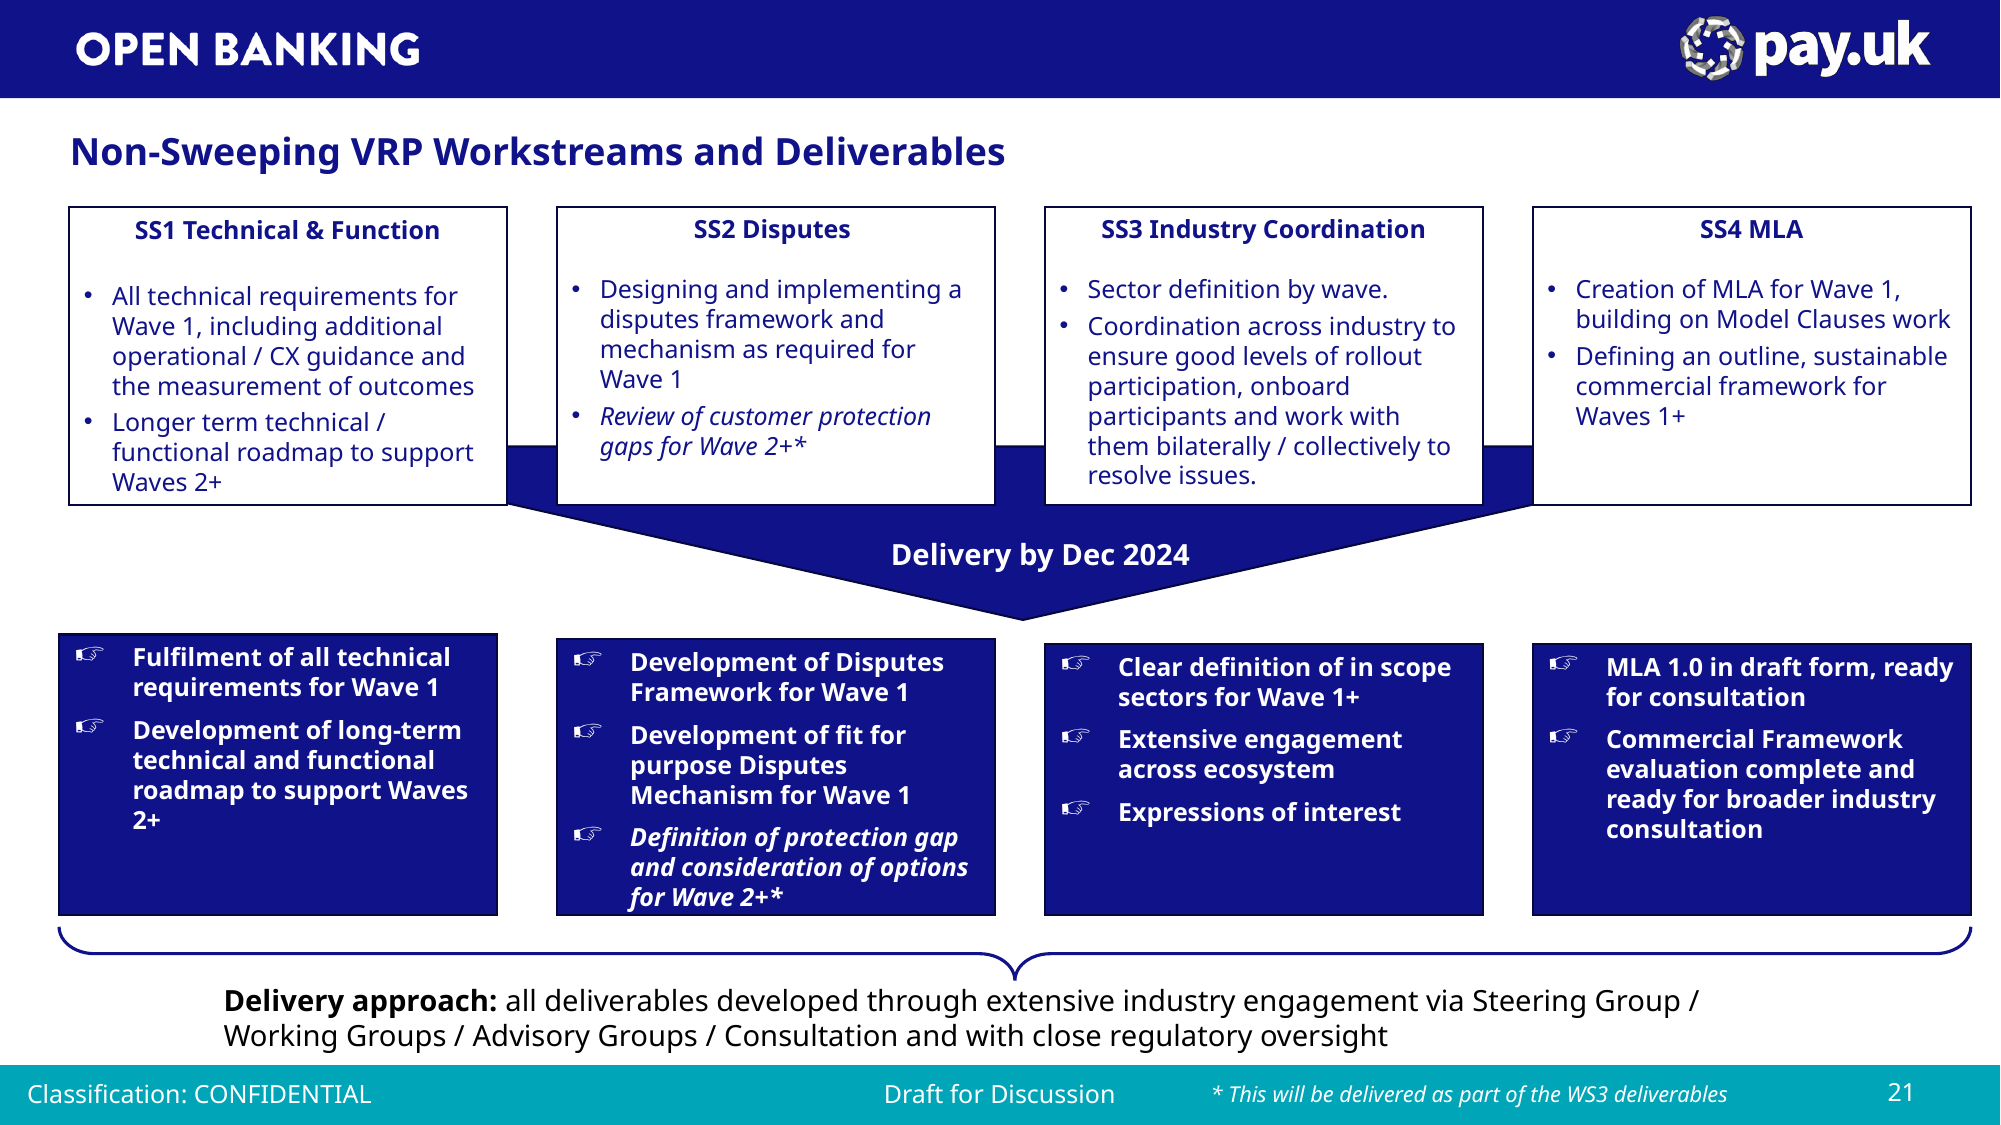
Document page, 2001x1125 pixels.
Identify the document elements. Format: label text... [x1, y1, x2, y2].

footer Draft for Discussion [662, 1064, 1338, 1124]
text_box Classification: CONFIDENTIAL [1, 1063, 399, 1124]
text_box Delivery by Dec 2024 [876, 528, 1206, 579]
text_box SS1 Technical & Function All technical requirements for Wave 1, including additional operational / CX guidance and the measurement of outcomes Longer term technical / functional roadmap to support Waves 2+ [68, 206, 508, 506]
picture [43, 0, 452, 99]
title Non-Sweeping VRP Workstreams and Deliverables [54, 125, 1629, 207]
slide_number * This will be delivered as part of the WS3 deliverables [1338, 1064, 1412, 1124]
text_box SS2 Disputes Designing and implementing a disputes framework and mechanism as required for Wave 1 Review of customer protection gaps for Wave 2+* [556, 206, 996, 506]
text_box SS3 Industry Coordination Sector definition by wave. Coordination across industry to ensure good levels of rollout participation, onboard participants and work with them bilaterally / collectively to resolve issues. [1044, 206, 1484, 506]
text_box Fulfilment of all technical requirements for Wave 1 Development of long-term technical and functional roadmap to support Waves 2+ [58, 633, 498, 916]
picture [1670, 1, 1939, 87]
text_box Clear definition of in scope sectors for Wave 1+ Extensive engagement across ecosystem Expressions of interest [1044, 643, 1484, 916]
text_box 21 [1412, 1063, 1931, 1124]
text_box MLA 1.0 in draft form, ready for consultation Commercial Framework evaluation complete and ready for broader industry consultation [1532, 643, 1972, 916]
text_box [508, 445, 1532, 622]
text_box Delivery approach: all deliverables developed through extensive industry engagement via Steering Group / Working Groups / Advisory Groups / Consultation and with close regulatory oversight [208, 974, 1838, 1060]
text_box [58, 926, 1972, 981]
text_box SS4 MLA Creation of MLA for Wave 1, building on Model Clauses work Defining an outline, sustainable commercial framework for Waves 1+ [1532, 206, 1972, 506]
text_box Development of Disputes Framework for Wave 1 Development of fit for purpose Disputes Mechanism for Wave 1 Definition of protection gap and consideration of options for Wave 2+* [556, 638, 996, 916]
